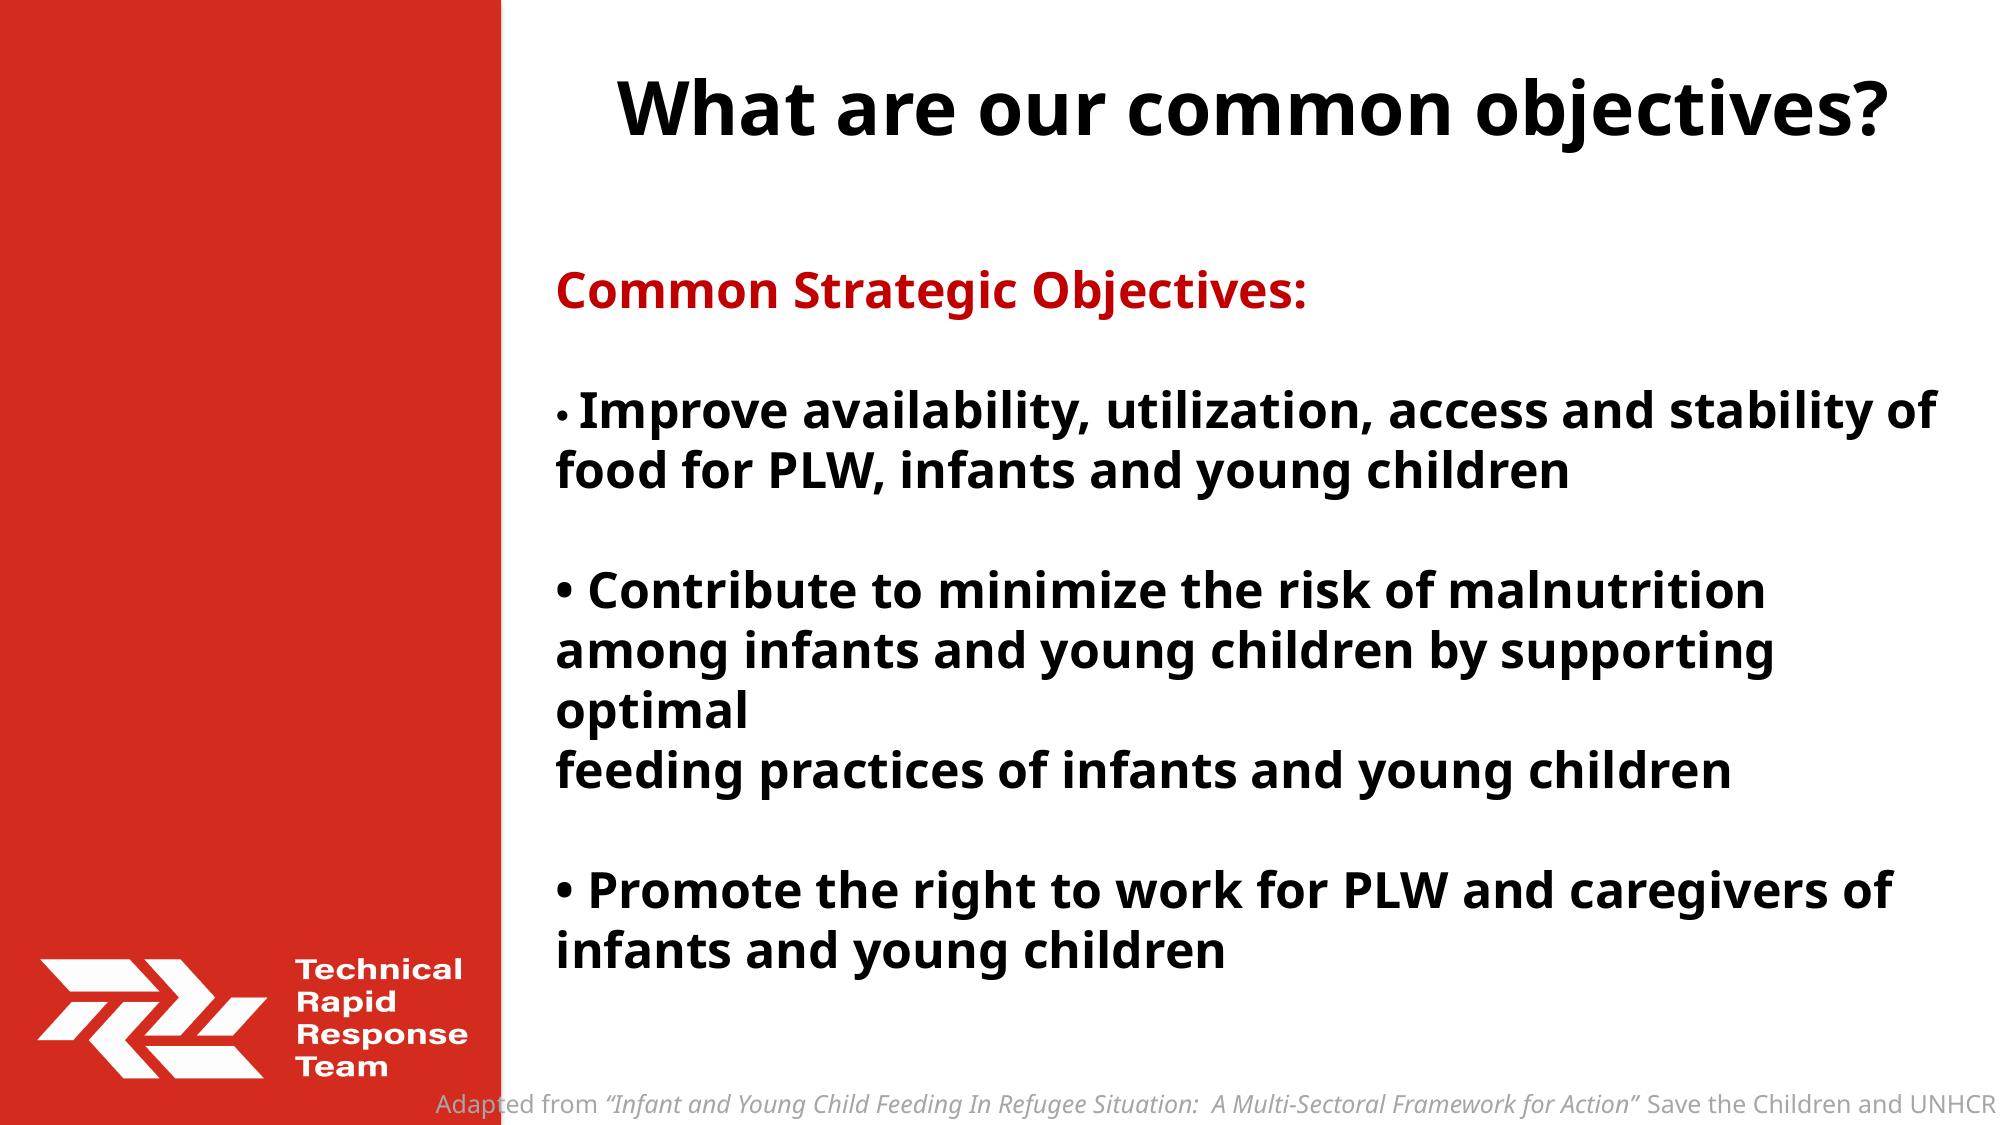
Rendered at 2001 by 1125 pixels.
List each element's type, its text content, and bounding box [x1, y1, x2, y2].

text_box Adapted from “Infant and Young Child Feeding In Refugee Situation: A Multi-Sectoral Framework for Action” Save the Children and UNHCR 2018 [420, 1081, 2000, 1125]
picture [26, 942, 482, 1090]
text_box What are our common objectives? [602, 53, 1905, 159]
text_box Common Strategic Objectives: • Improve availability, utilization, access and stability of food for PLW, infants and young children • Contribute to minimize the risk of malnutrition among infants and young children by supporting optimal feeding practices of infants and young children • Promote the right to work for PLW and caregivers of infants and young children [541, 251, 1966, 986]
